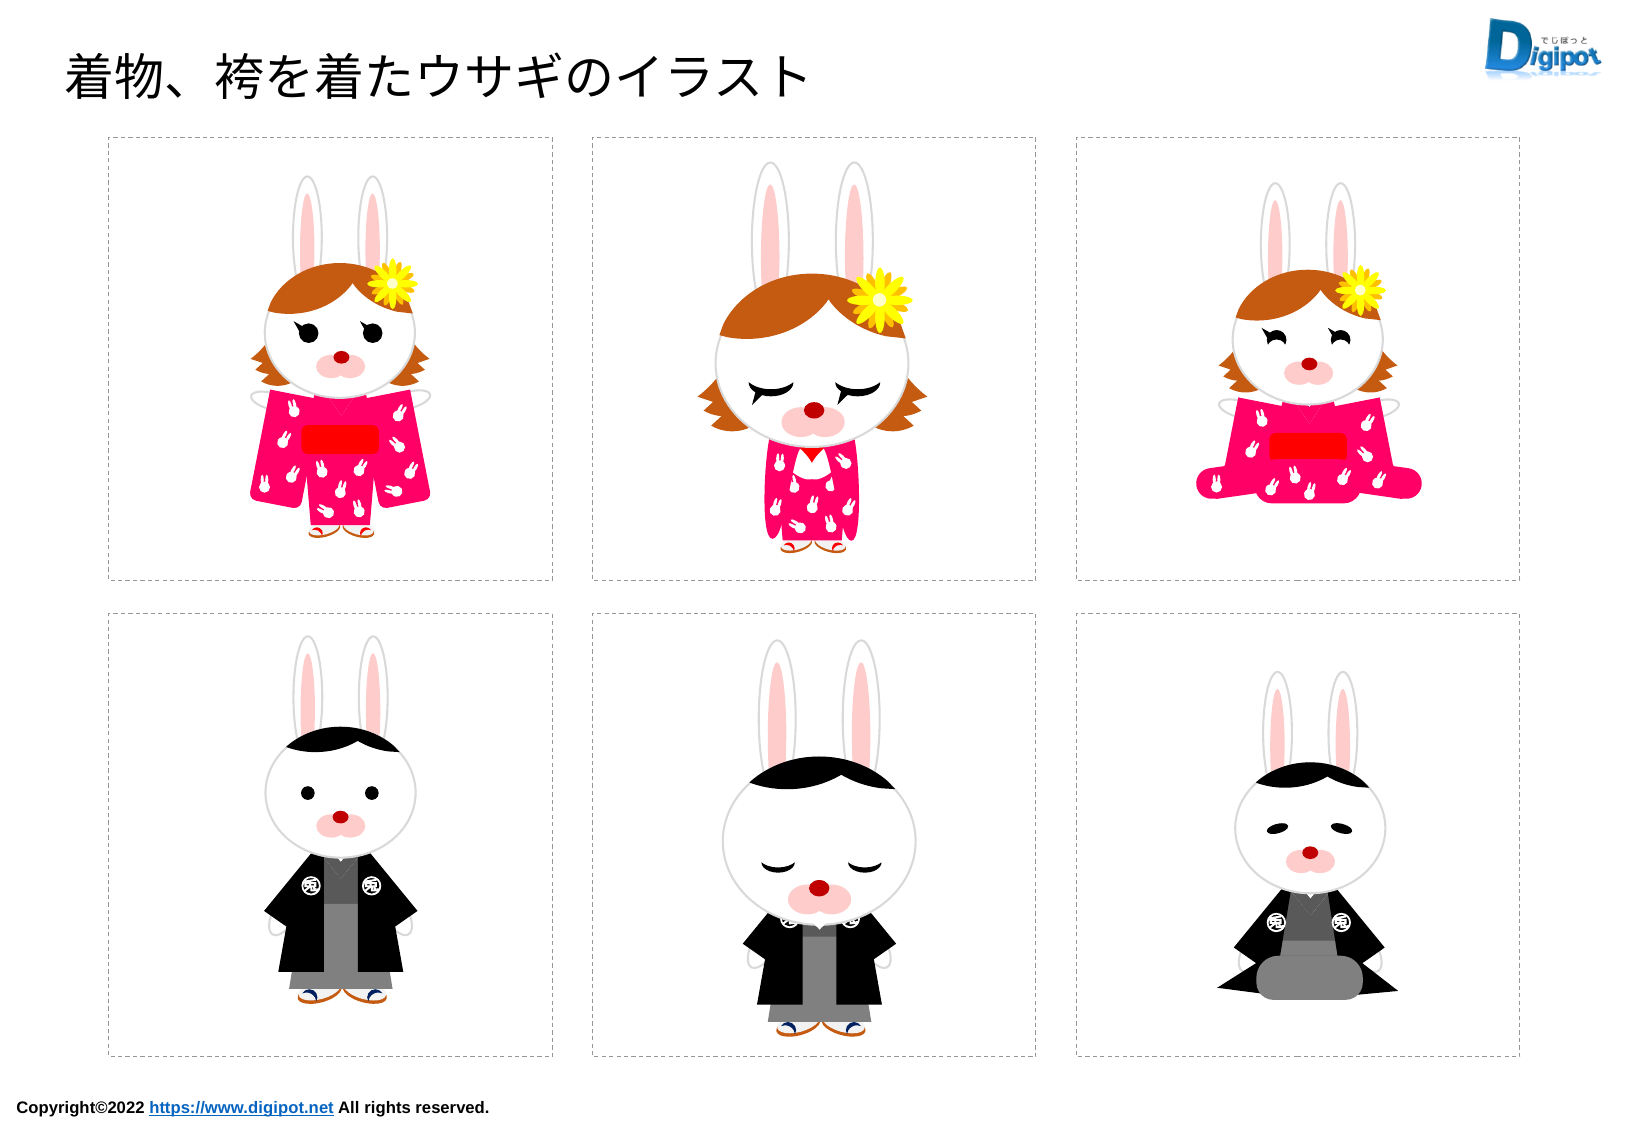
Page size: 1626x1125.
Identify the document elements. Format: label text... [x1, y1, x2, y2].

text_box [264, 636, 418, 1003]
text_box 着物、袴を着たウサギのイラスト [49, 38, 829, 113]
picture [1485, 18, 1602, 82]
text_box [697, 162, 928, 553]
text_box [250, 176, 431, 537]
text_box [1202, 183, 1416, 505]
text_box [1217, 671, 1399, 1000]
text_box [722, 640, 916, 1036]
